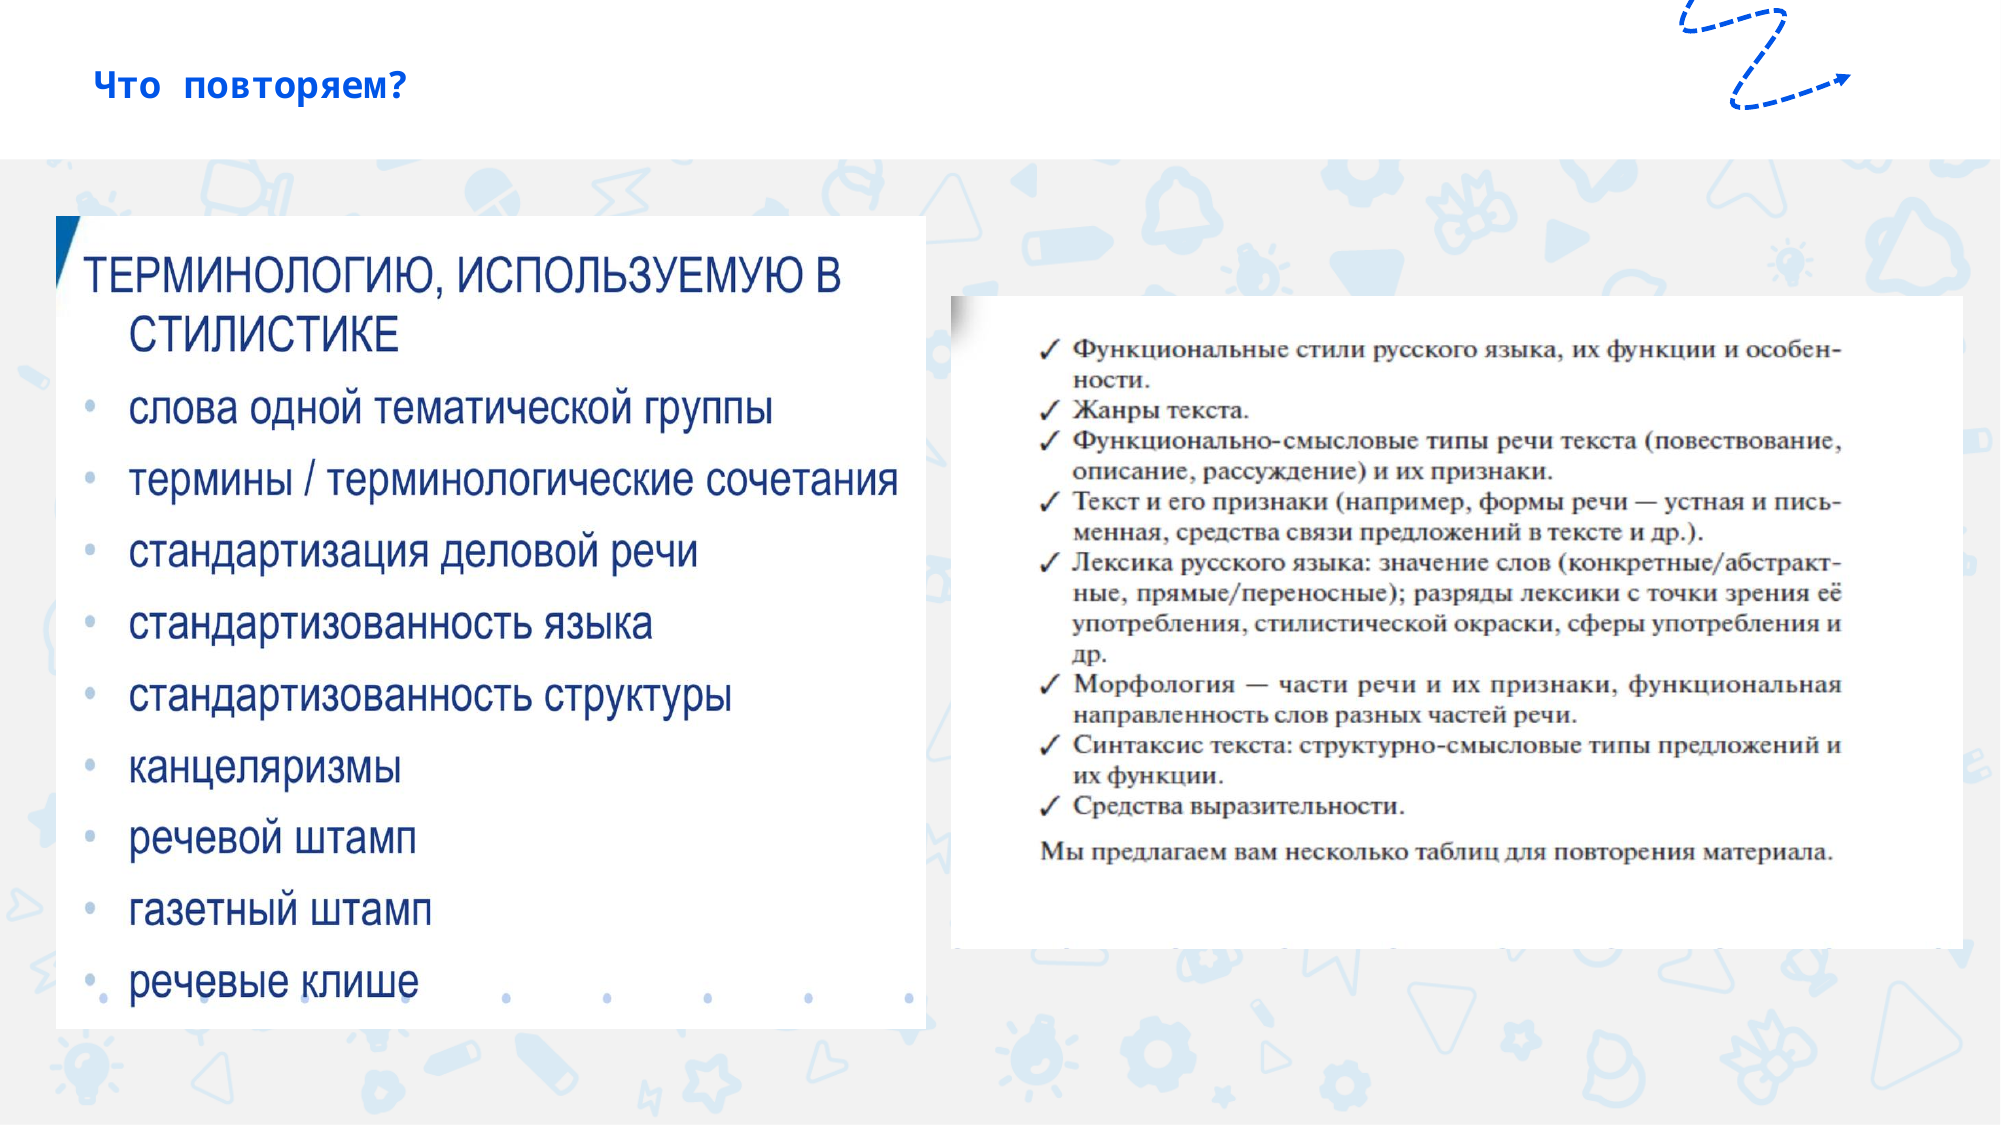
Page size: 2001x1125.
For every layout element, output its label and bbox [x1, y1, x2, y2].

text_box [0, 0, 2000, 160]
picture [0, 0, 2001, 1125]
